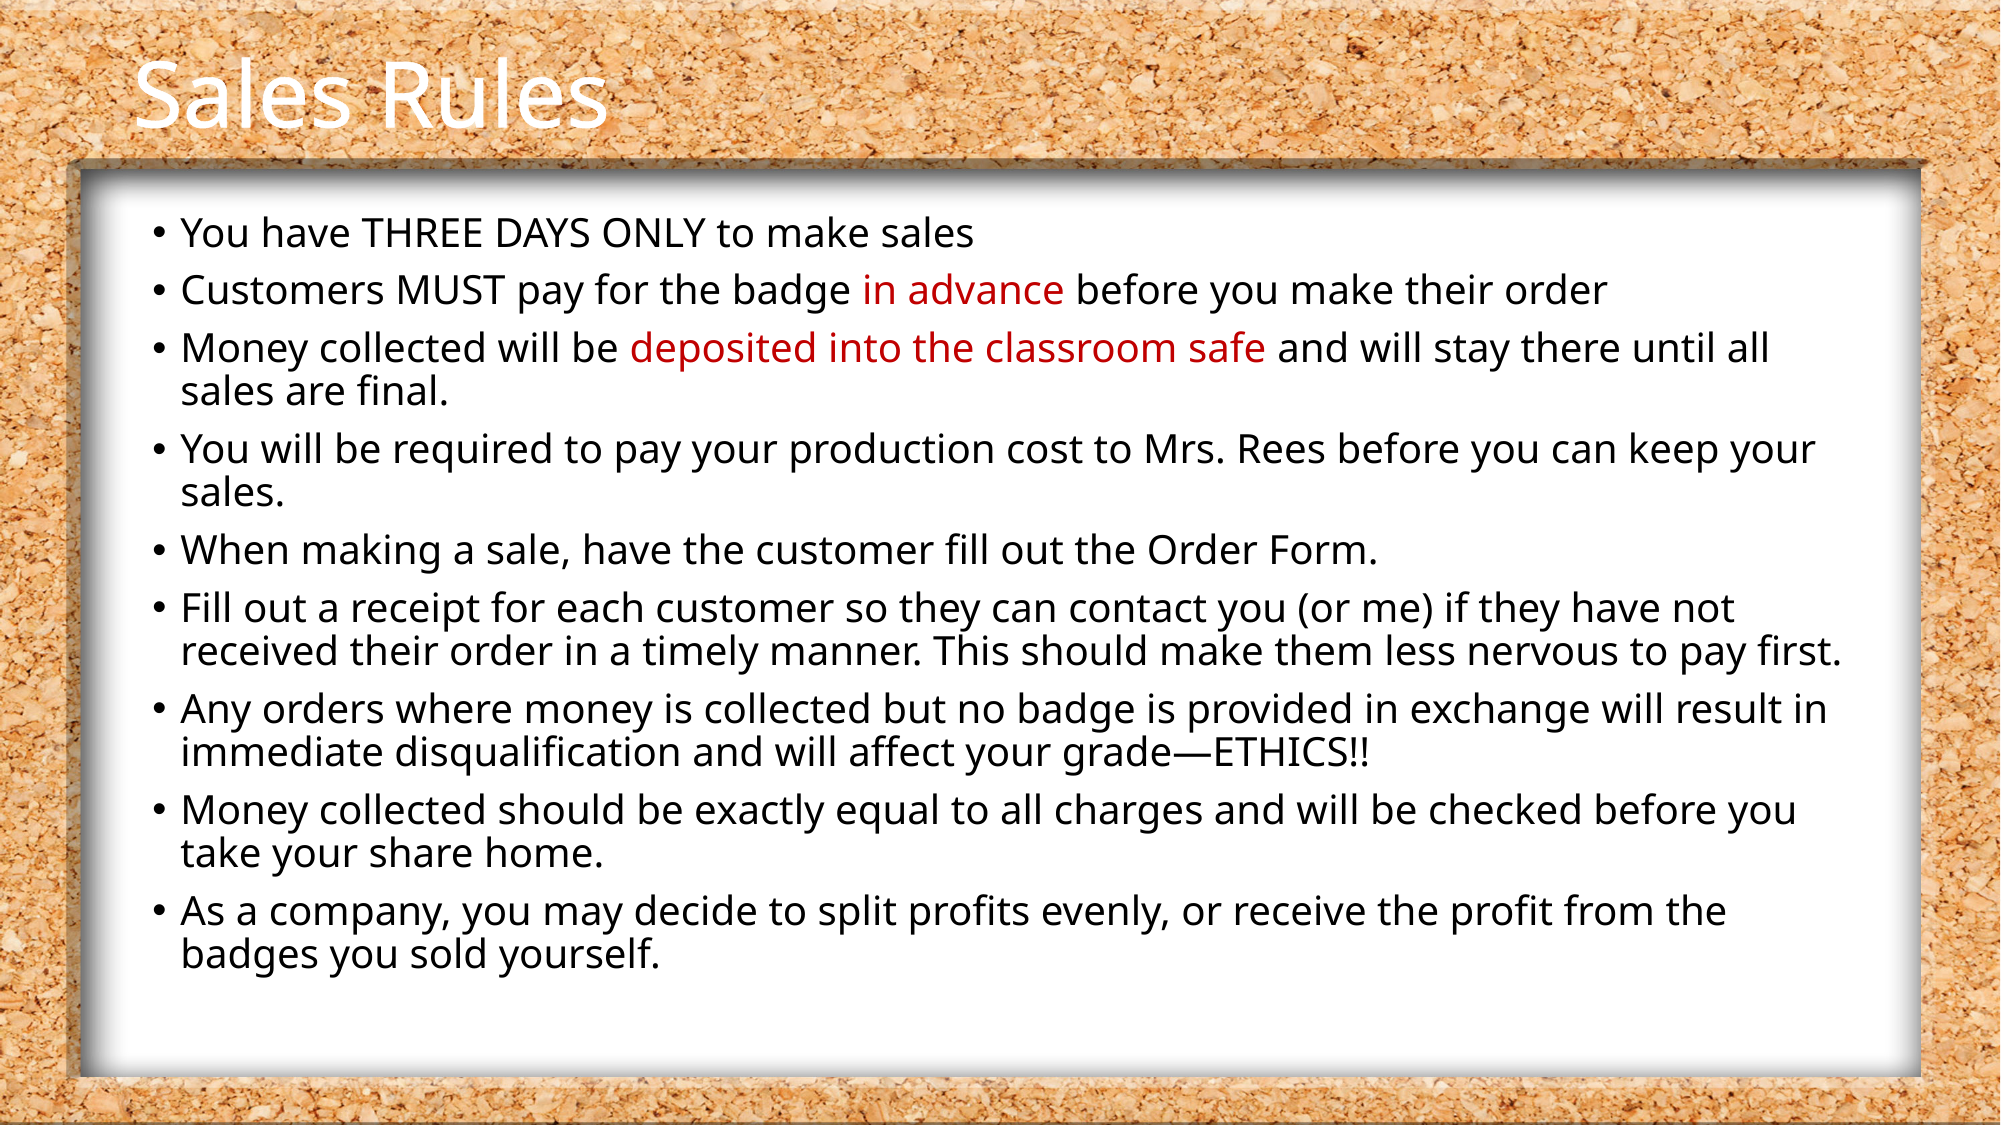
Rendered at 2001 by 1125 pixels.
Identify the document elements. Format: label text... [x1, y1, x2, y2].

title Sales Rules [117, 0, 1843, 207]
picture [0, 0, 2001, 1125]
text_box You have THREE DAYS ONLY to make sales Customers MUST pay for the badge in advance before you make their order Money collected will be deposited into the classroom safe and will stay there until all sales are final. You will be required to pay your production cost to Mrs. Rees before you can keep your sales. When making a sale, have the customer fill out the Order Form. Fill out a receipt for each customer so they can contact you (or me) if they have not received their order in a timely manner. This should make them less nervous to pay first. Any orders where money is collected but no badge is provided in exchange will result in immediate disqualification and will affect your grade—ETHICS!! Money collected should be exactly equal to all charges and will be checked before you take your share home. As a company, you may decide to split profits evenly, or receive the profit from the badges you sold yourself. [137, 204, 1863, 1031]
